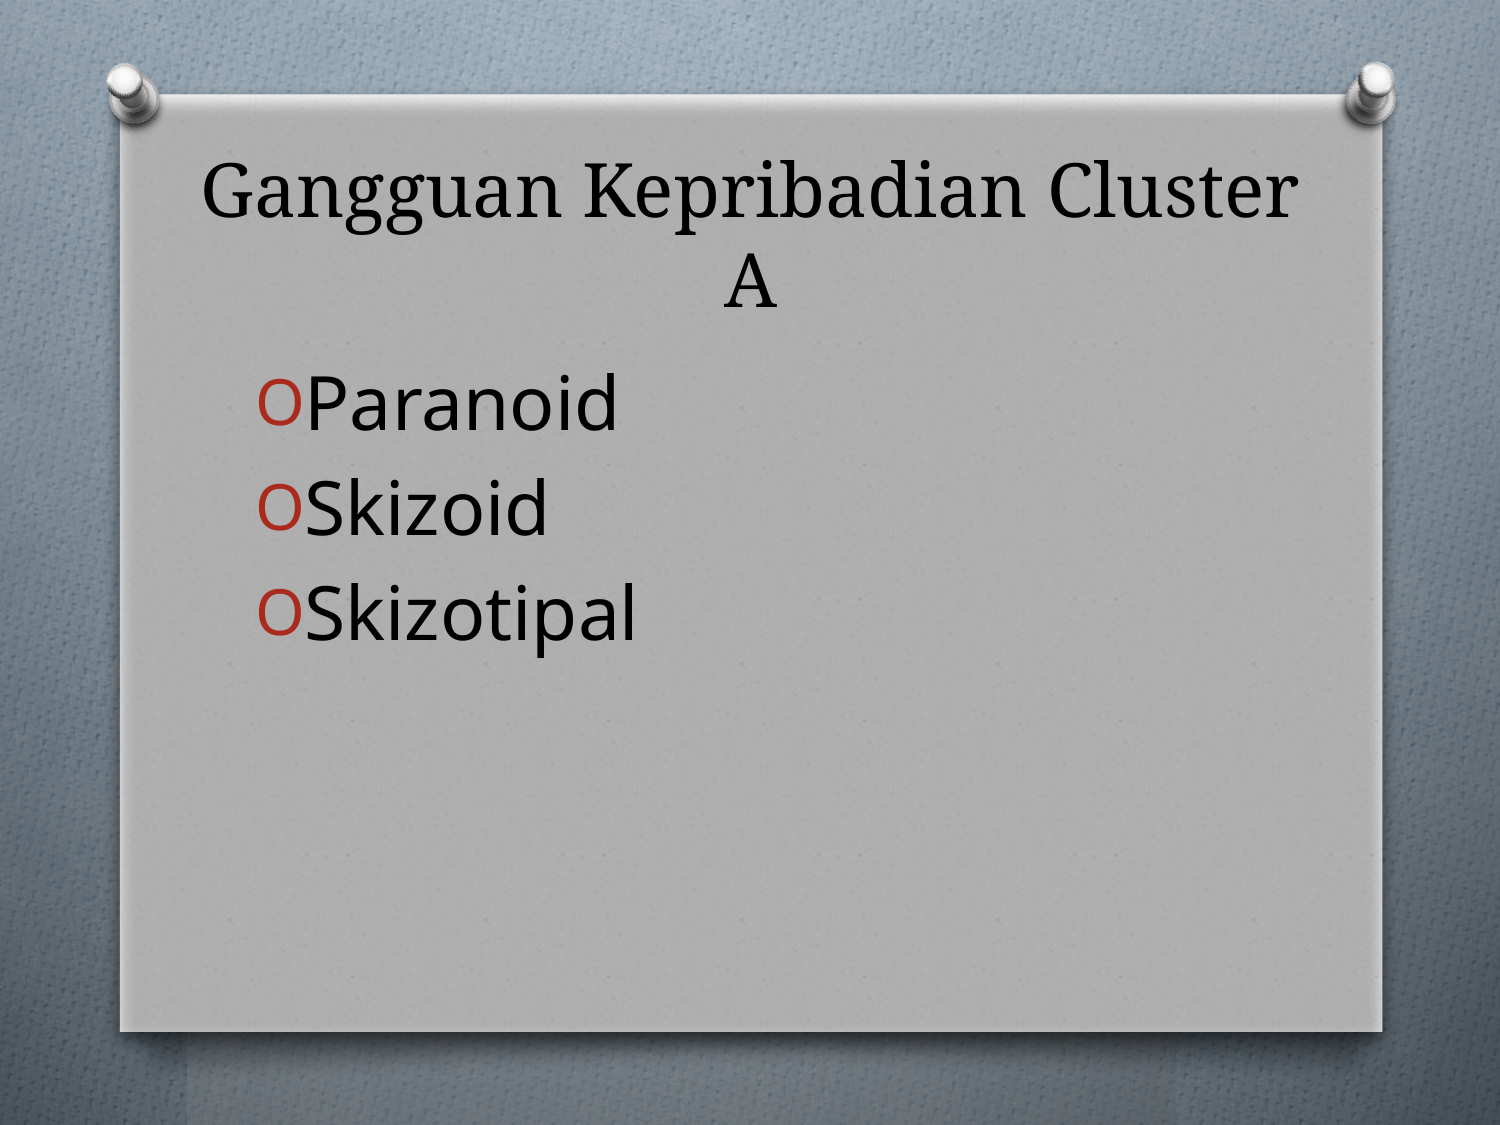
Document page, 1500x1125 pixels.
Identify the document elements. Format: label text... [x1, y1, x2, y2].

picture [75, 29, 198, 153]
title Gangguan Kepribadian Cluster A [179, 134, 1323, 332]
list Paranoid Skizoid Skizotipal [240, 347, 1257, 939]
picture [1317, 35, 1439, 156]
